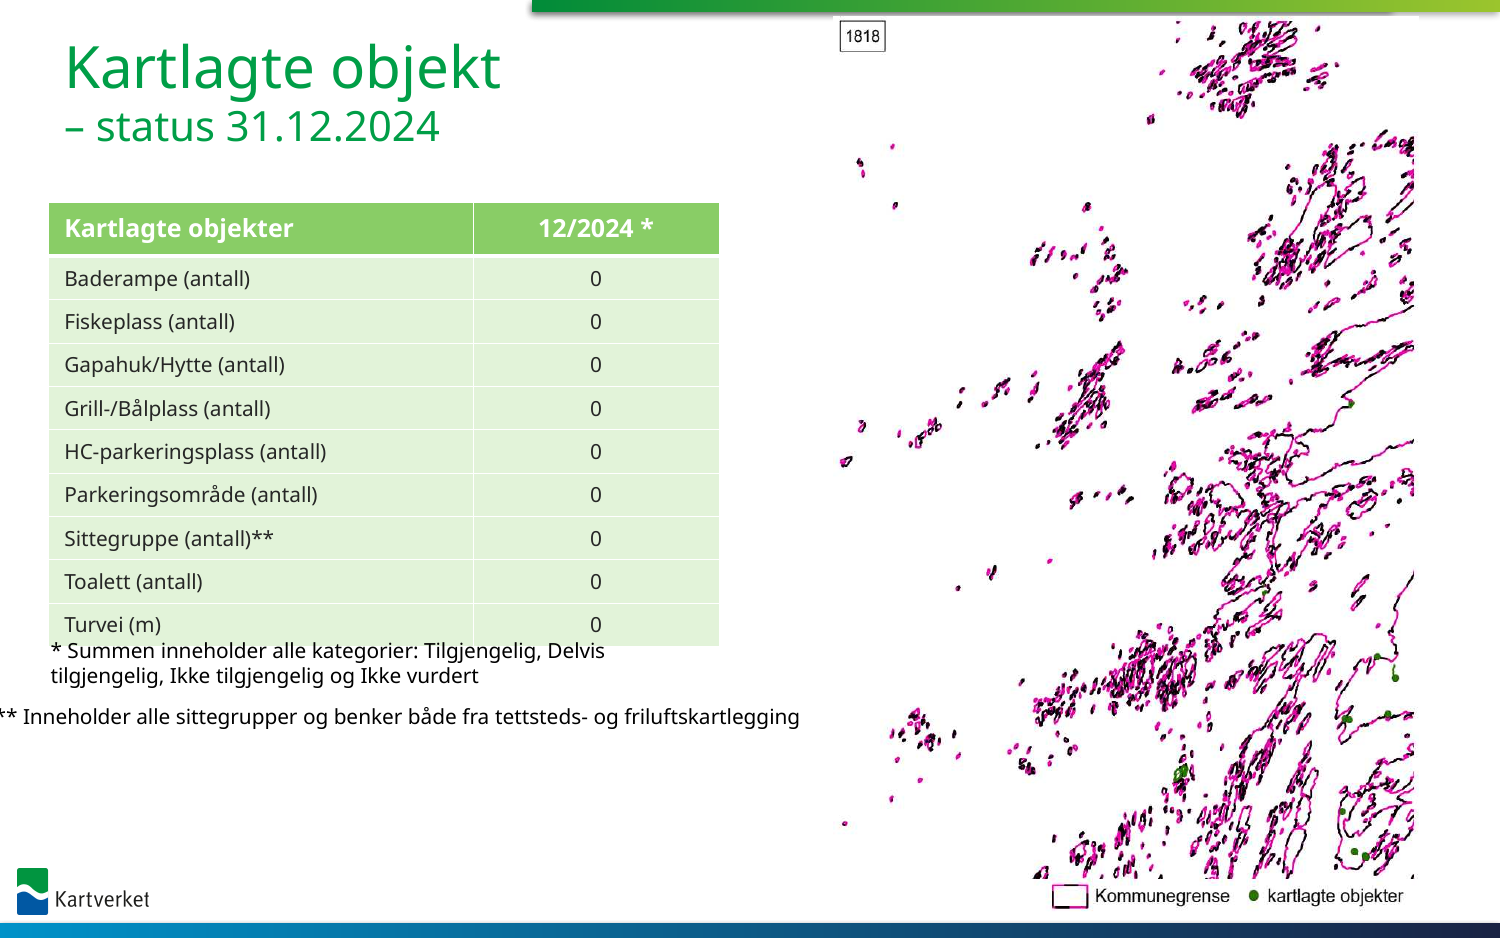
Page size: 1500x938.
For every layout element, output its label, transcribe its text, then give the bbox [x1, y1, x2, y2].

table_cell Baderampe (antall) [49, 258, 473, 299]
table_cell 0 [474, 430, 719, 473]
table_header Kartlagte objekter [49, 203, 473, 254]
table_cell Grill-/Bålplass (antall) [49, 387, 473, 429]
table_cell 0 [474, 344, 719, 386]
table_cell 0 [474, 258, 719, 299]
text_box Kartlagte objekt – status 31.12.2024 [49, 26, 828, 158]
table_cell Sittegruppe (antall)** [49, 517, 473, 559]
table_cell Toalett (antall) [49, 560, 473, 603]
table_cell HC-parkeringsplass (antall) [49, 430, 473, 473]
text_box Kartlagte objekt – status 31.12.2024 [1424, 26, 1431, 158]
text_box * Summen inneholder alle kategorier: Tilgjengelig, Delvis tilgjengelig, Ikke tilgjengelig og Ikke vurdert [35, 630, 721, 696]
picture [833, 16, 1419, 913]
table_cell 0 [474, 300, 719, 343]
table_cell Gapahuk/Hytte (antall) [49, 344, 473, 386]
table_cell Turvei (m) [49, 604, 473, 630]
table_cell 0 [474, 517, 719, 559]
table_header 12/2024 * [474, 203, 719, 254]
table_cell 0 [474, 387, 719, 429]
table_cell Parkeringsområde (antall) [49, 474, 473, 516]
table_cell 0 [474, 560, 719, 603]
table_cell 0 [474, 604, 719, 630]
text_box ** Inneholder alle sittegrupper og benker både fra tettsteds- og friluftskartlegging [0, 696, 815, 736]
table_cell Fiskeplass (antall) [49, 300, 473, 343]
table_cell 0 [474, 474, 719, 516]
